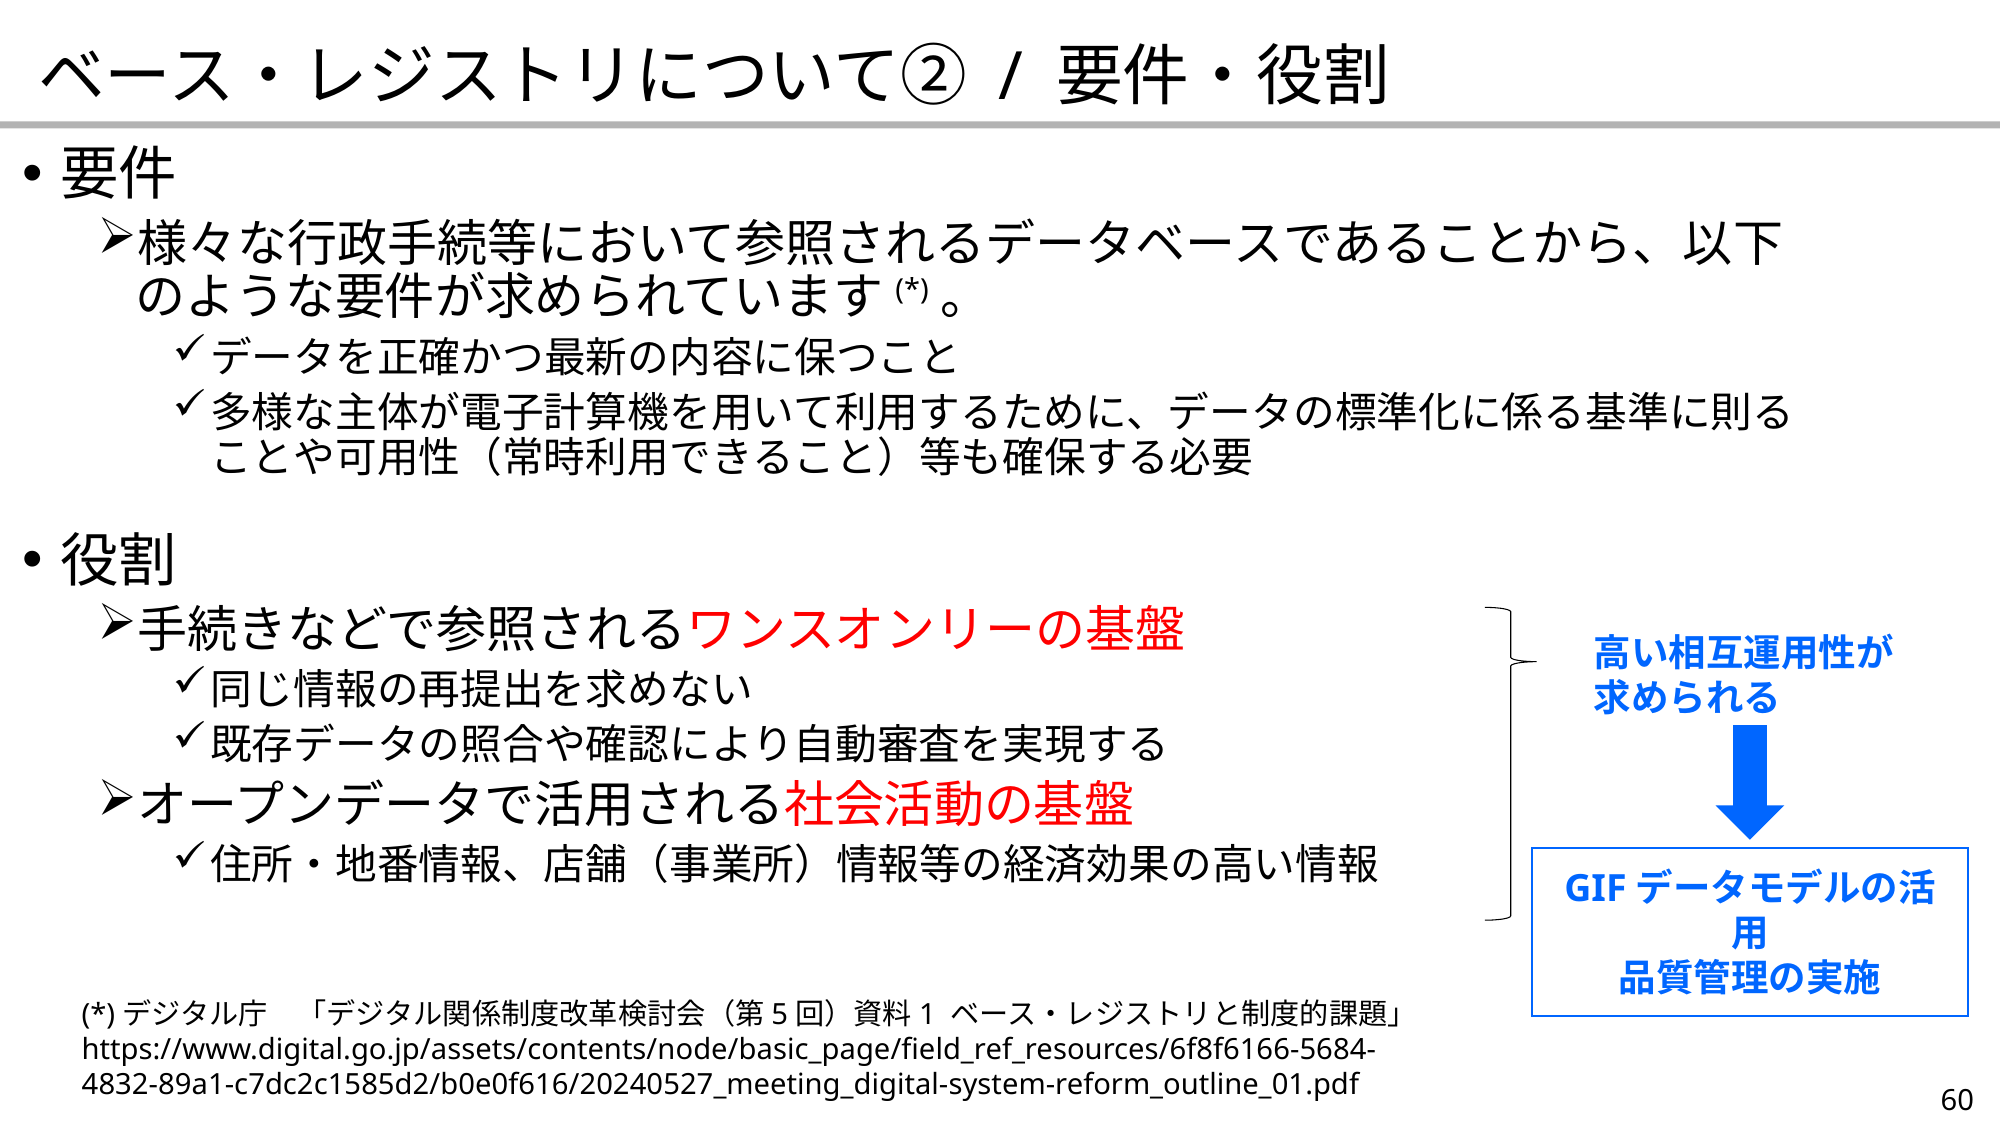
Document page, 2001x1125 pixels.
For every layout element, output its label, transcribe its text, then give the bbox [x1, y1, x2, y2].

text_box 要件 様々な行政手続等において参照されるデータベースであることから、以下のような要件が求められています(*)。 データを正確かつ最新の内容に保つこと 多様な主体が電子計算機を用いて利用するために、データの標準化に係る基準に則ることや可用性（常時利用できること）等も確保する必要 役割 手続きなどで参照されるワンスオンリーの基盤 同じ情報の再提出を求めない 既存データの照合や確認により自動審査を実現する オープンデータで活用される社会活動の基盤 住所・地番情報、店舗（事業所）情報等の経済効果の高い情報 [7, 137, 1828, 951]
slide_number 60 [1881, 1073, 1989, 1124]
text_box [1715, 725, 1785, 840]
text_box ベース・レジストリについて② / 要件・役割 [23, 34, 1910, 121]
text_box 高い相互運用性が求められる [1578, 621, 1922, 727]
text_box GIFデータモデルの活用 品質管理の実施 [1531, 847, 1969, 1017]
text_box (*)デジタル庁 「デジタル関係制度改革検討会（第5回）資料1 ベース・レジストリと制度的課題」https://www.digital.go.jp/assets/contents/node/basic_page/field_ref_resources/6f8f6166-5684-4832-89a1-c7dc2c1585d2/b0e0f616/20240527_meeting_digital-system-reform_outline_01.pdf [66, 987, 1454, 1086]
text_box [1484, 606, 1537, 921]
